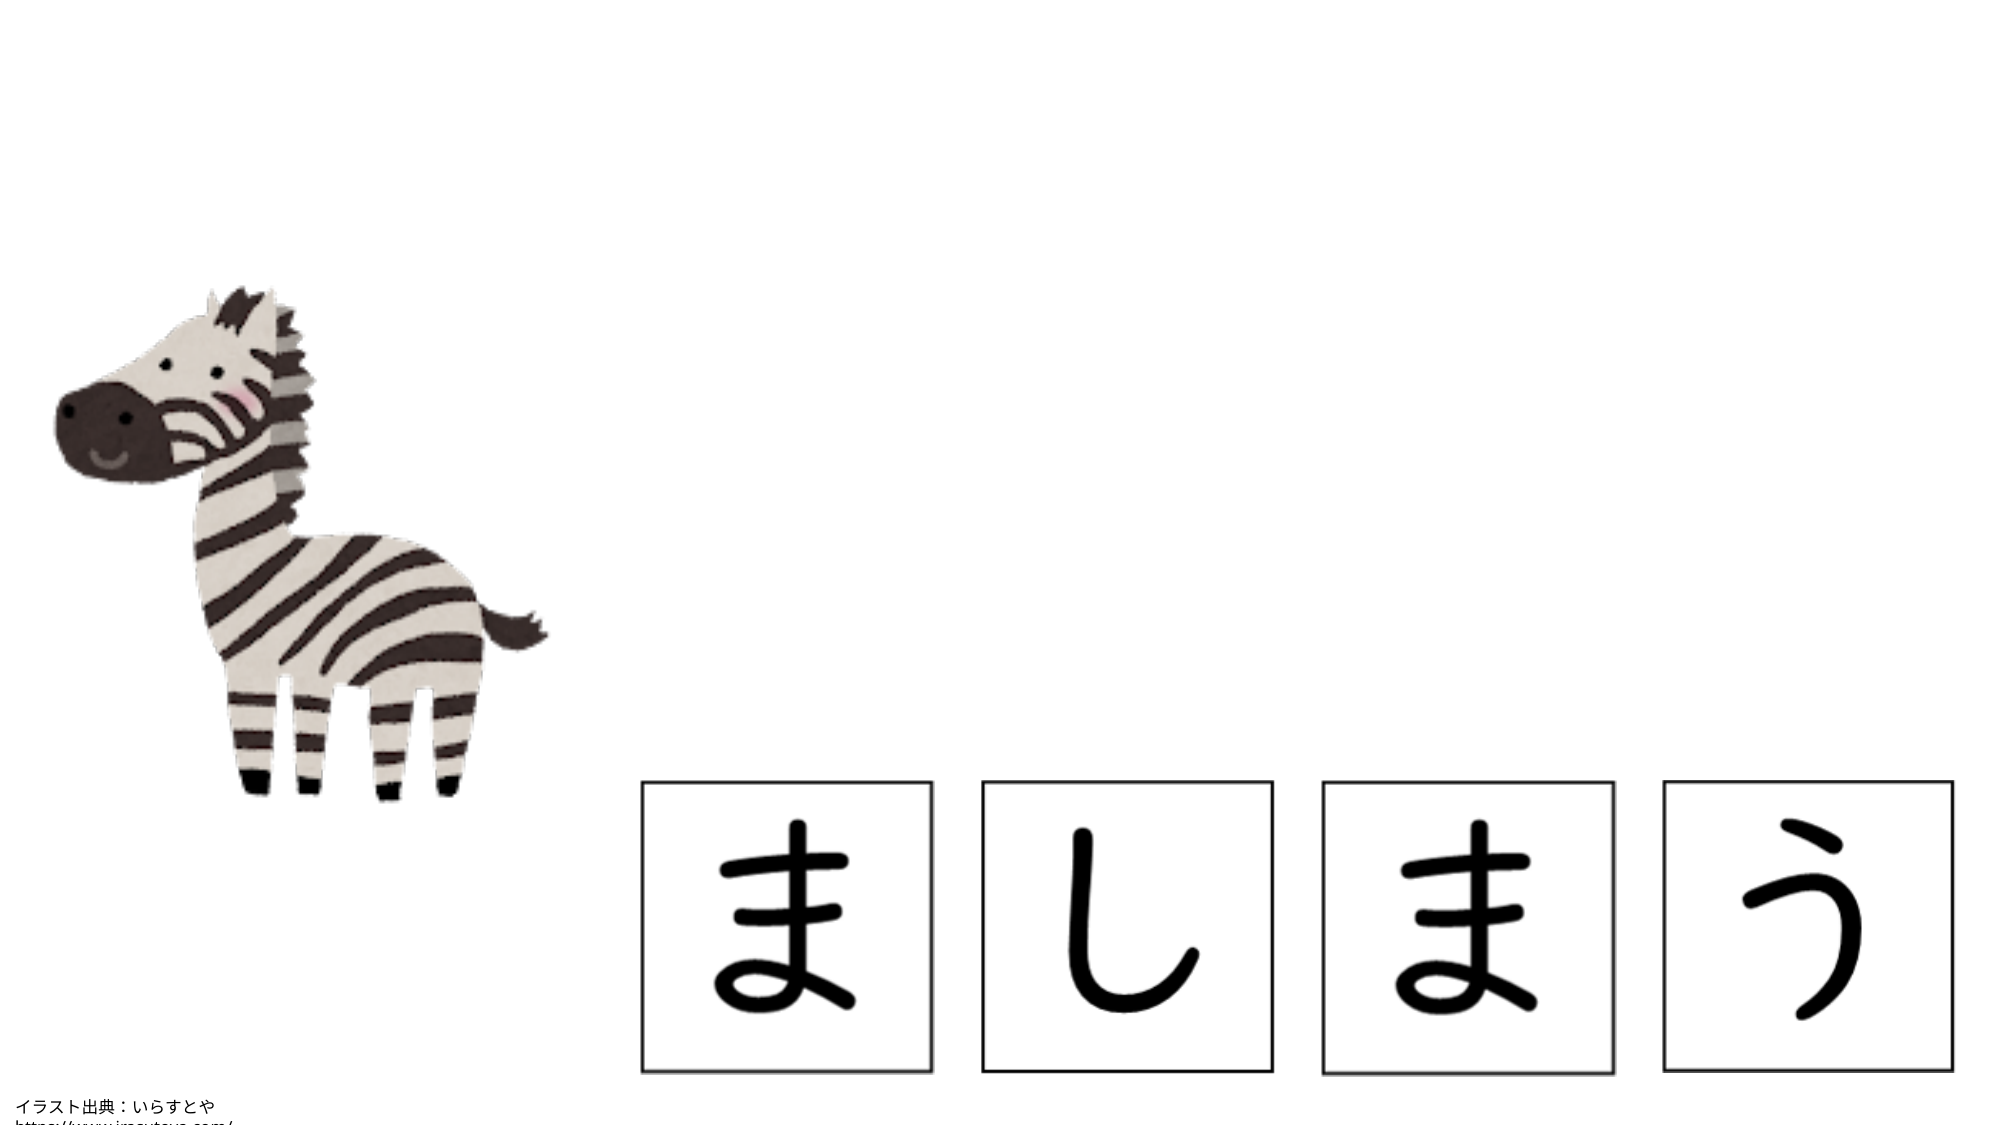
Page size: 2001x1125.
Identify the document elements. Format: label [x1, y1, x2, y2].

picture [1321, 780, 1617, 1077]
list [43, 275, 557, 816]
picture [1662, 780, 1956, 1073]
picture [980, 780, 1276, 1075]
picture [640, 780, 935, 1075]
